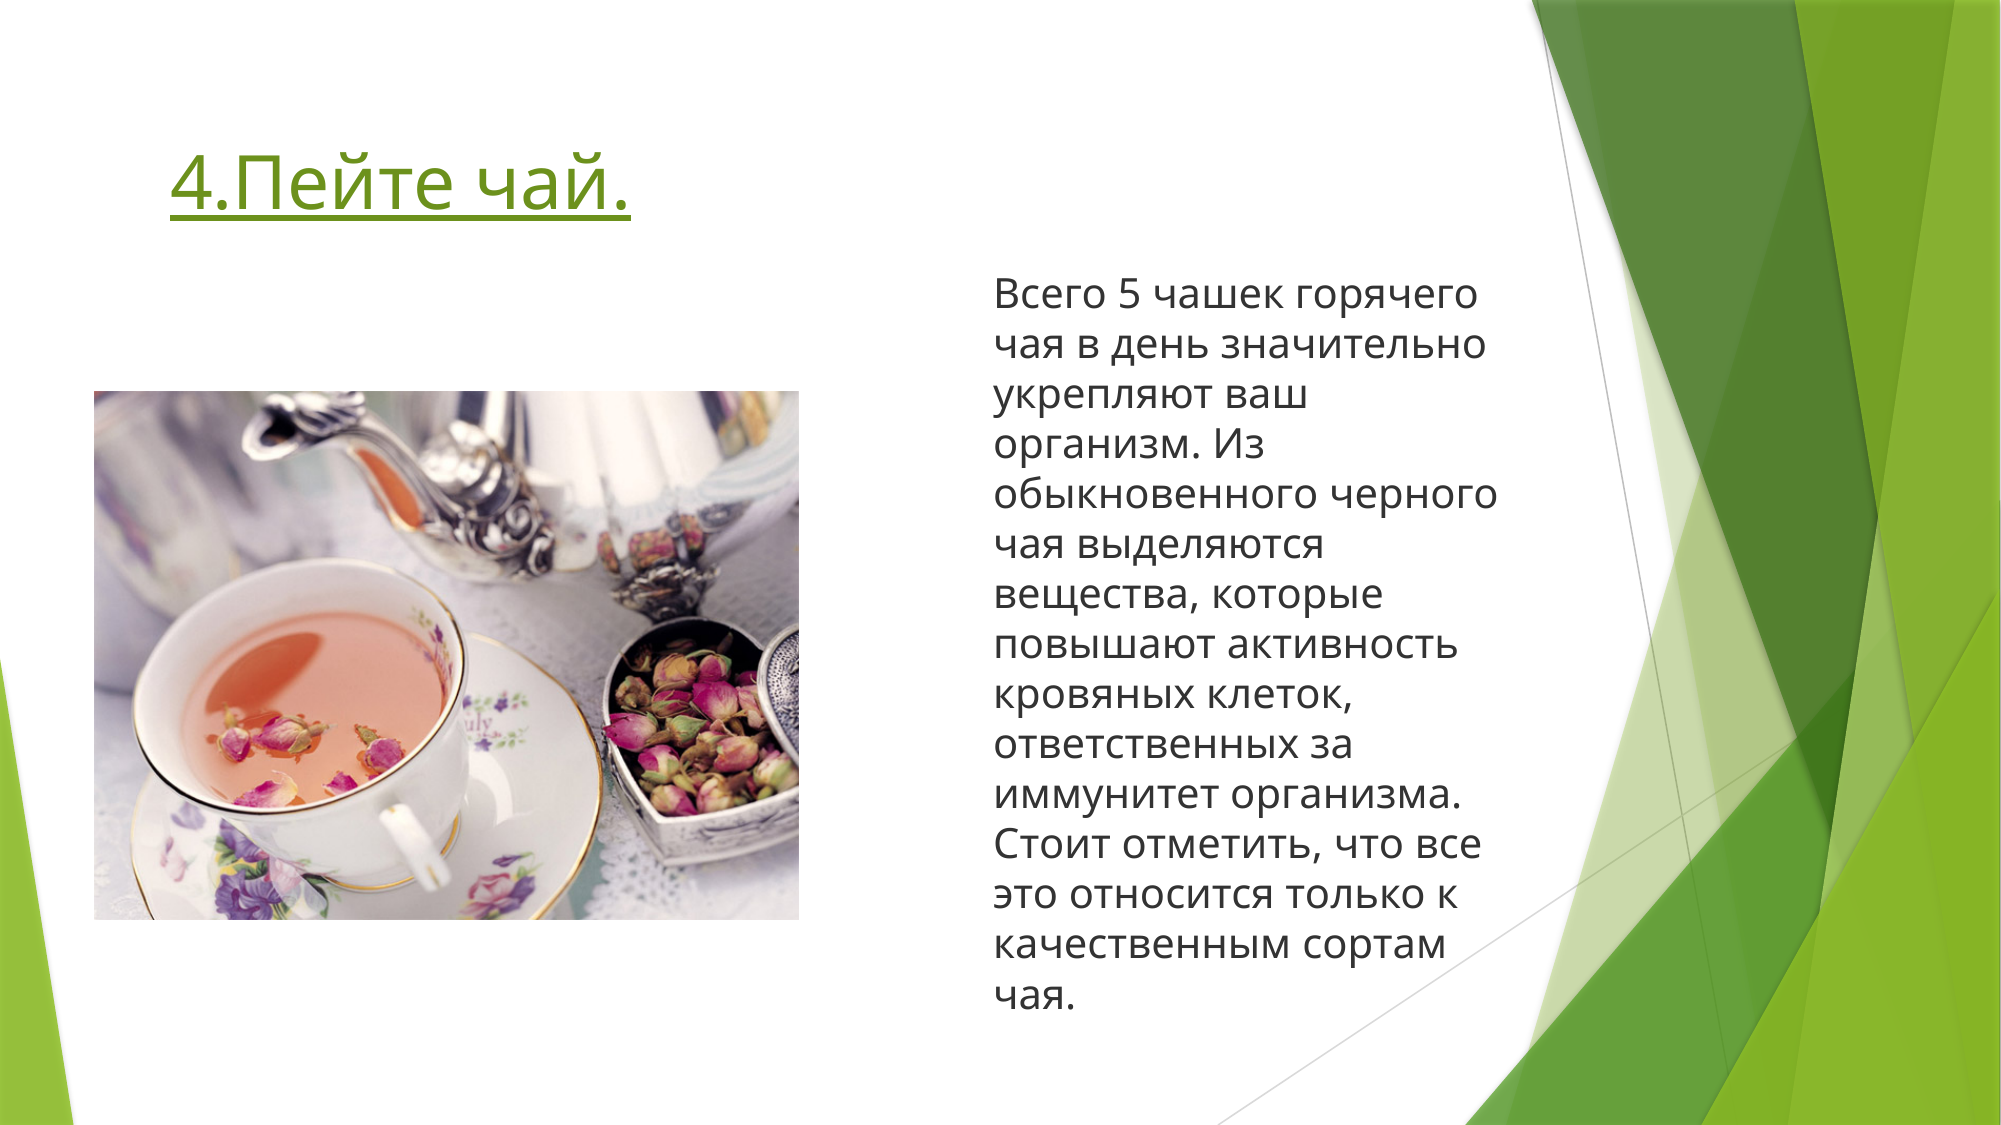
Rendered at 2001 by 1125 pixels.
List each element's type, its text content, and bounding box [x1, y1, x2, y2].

text_box Всего 5 чашек горячего чая в день значительно укрепляют ваш организм. Из обыкновенного черного чая выделяются вещества, которые повышают активность кровяных клеток, ответственных за иммунитет организма. Стоит отметить, что все это относится только к качественным сортам чая. [978, 259, 1543, 1025]
text_box 4.Пейте чай. [155, 127, 646, 232]
picture [94, 390, 800, 921]
